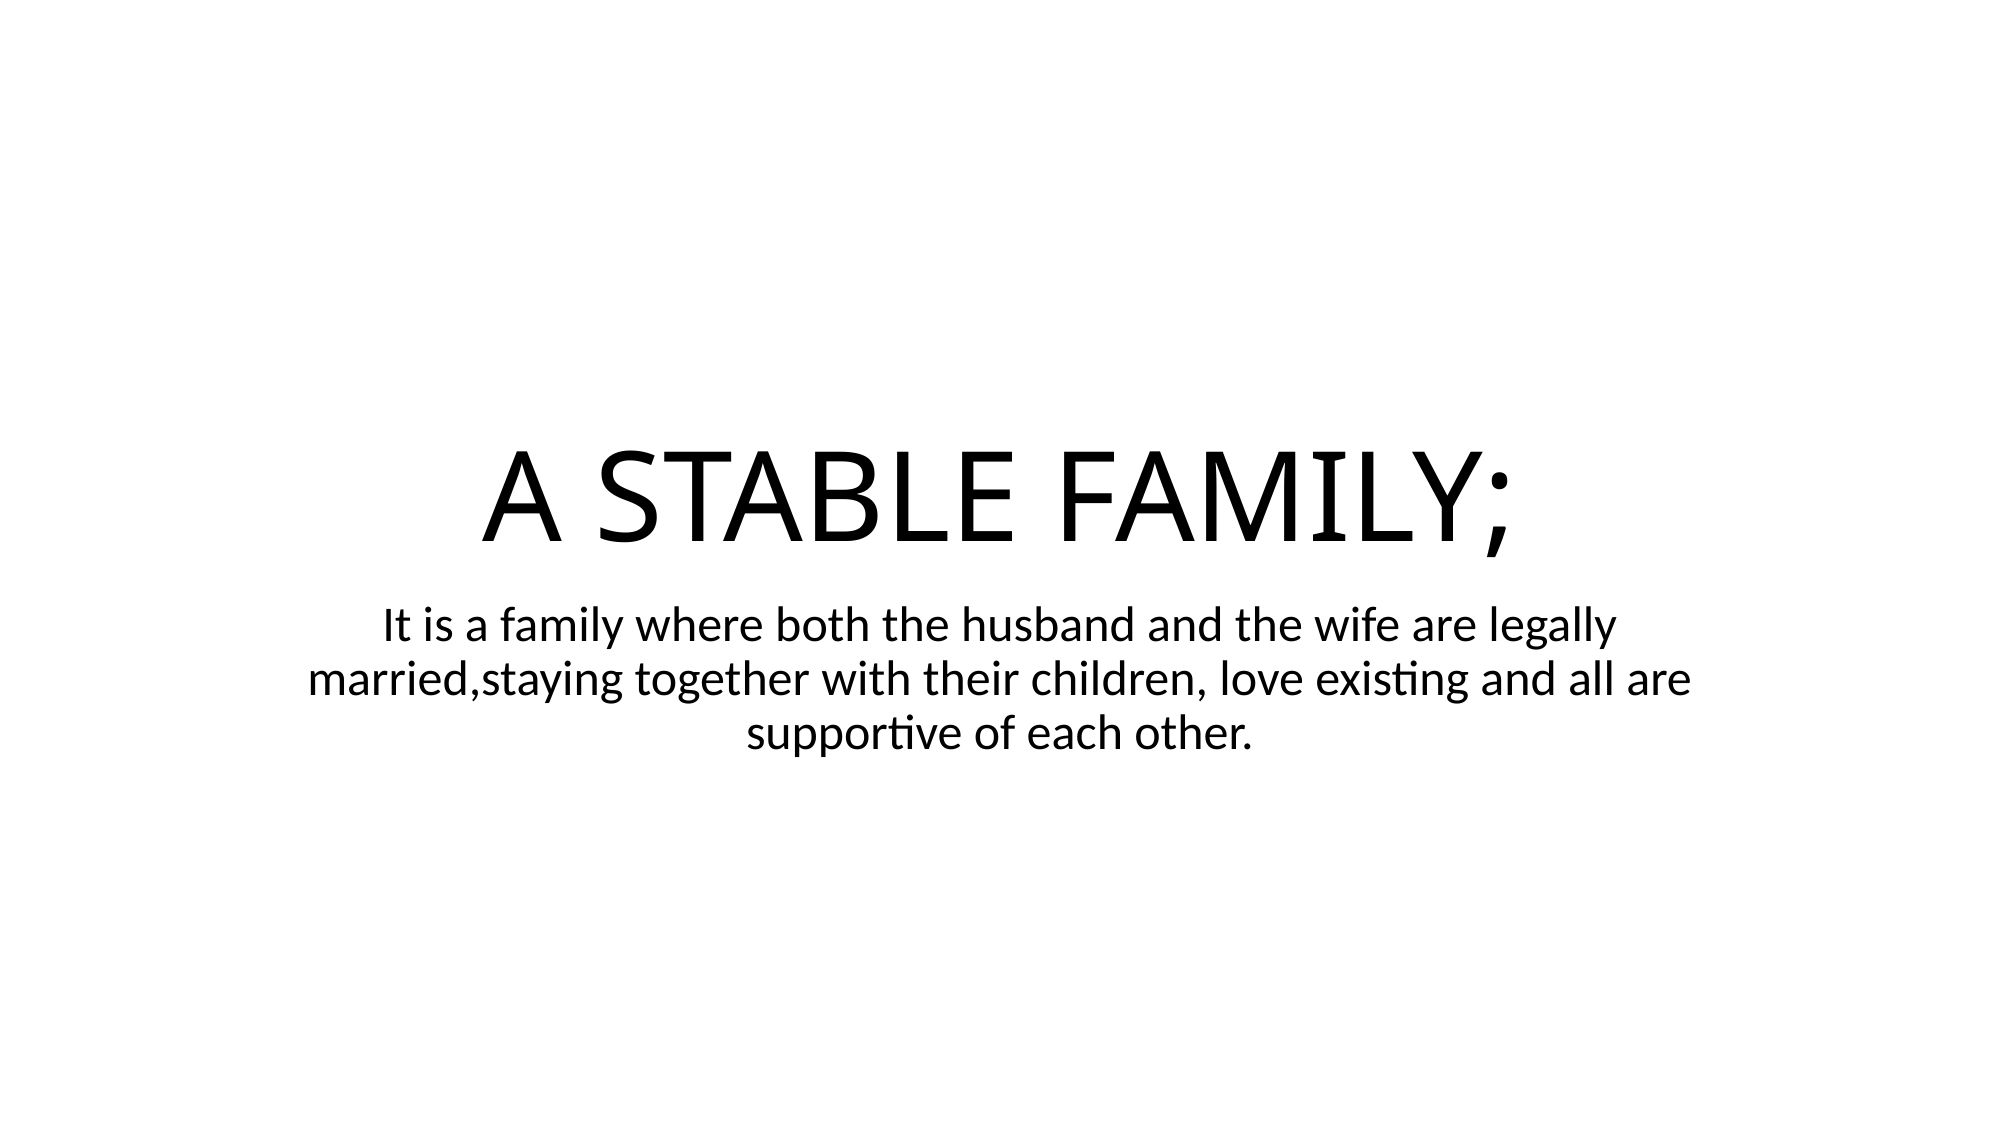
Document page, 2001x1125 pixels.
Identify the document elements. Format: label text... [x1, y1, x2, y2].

title A STABLE FAMILY; [249, 184, 1750, 576]
subtitle It is a family where both the husband and the wife are legally married,staying together with their children, love existing and all are supportive of each other. [249, 590, 1750, 863]
